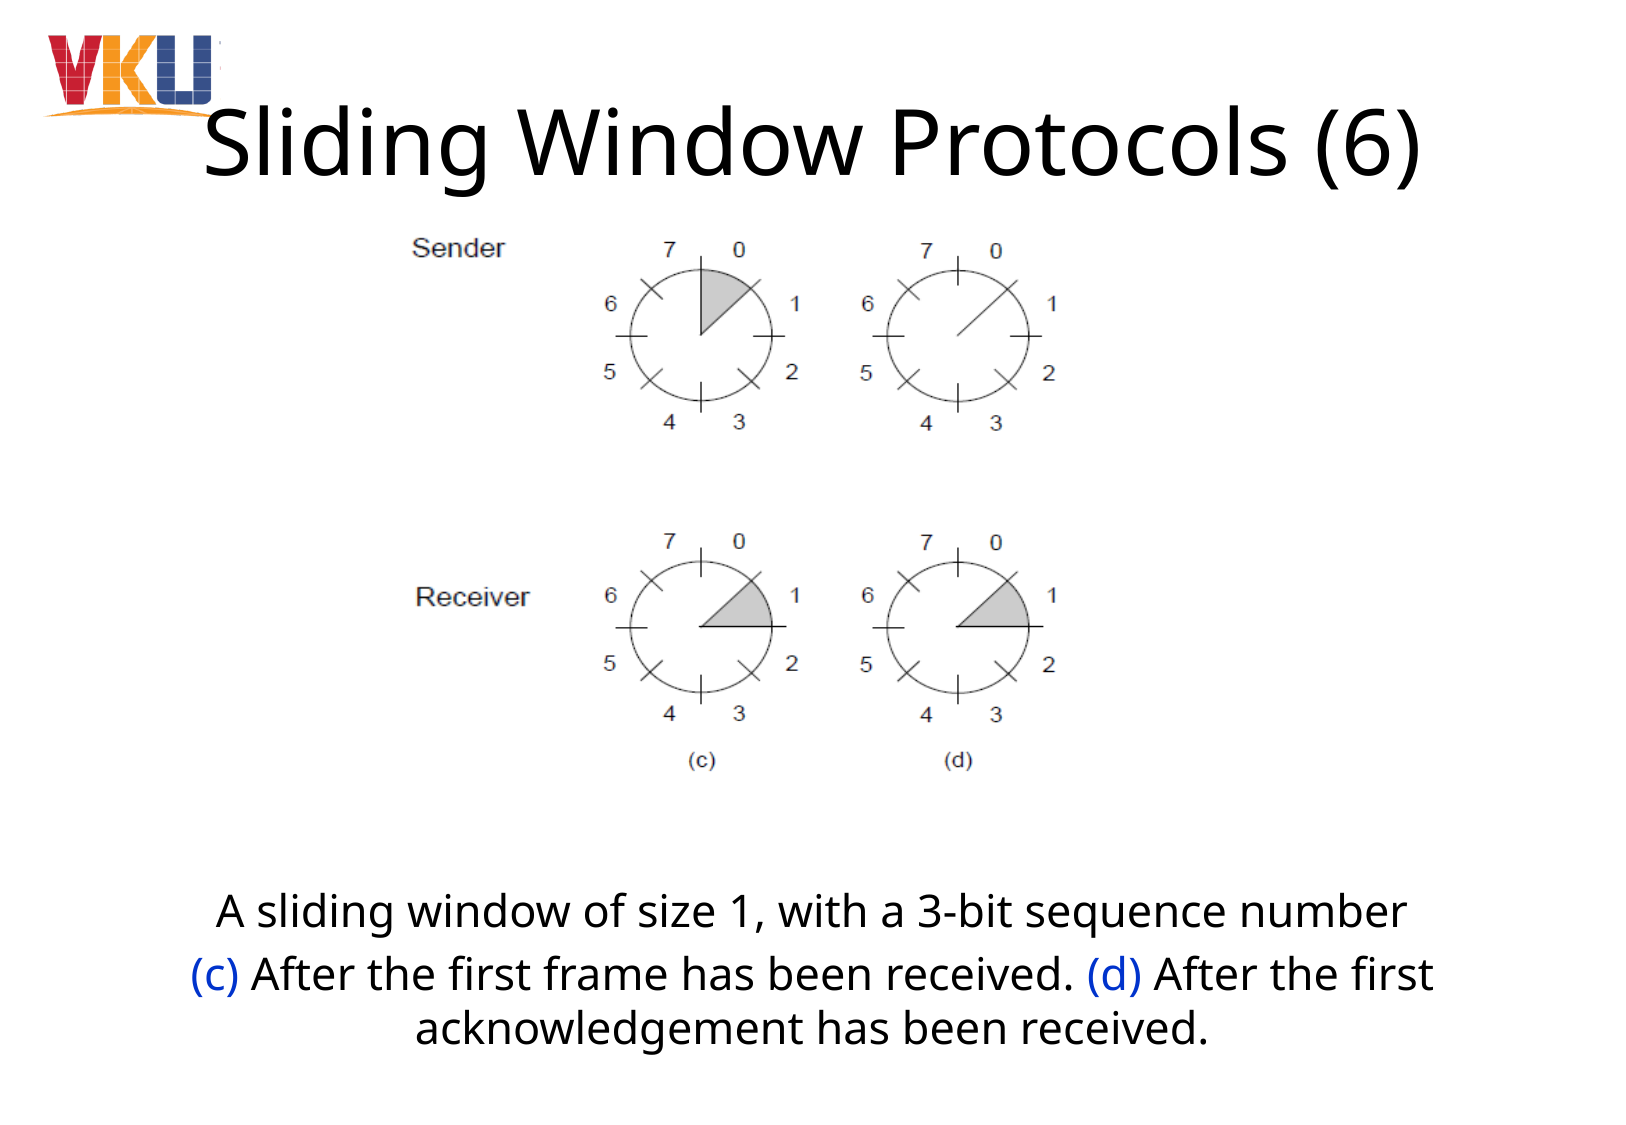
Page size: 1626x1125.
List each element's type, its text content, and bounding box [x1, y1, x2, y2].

picture [588, 224, 1089, 793]
title Sliding Window Protocols (6) [81, 45, 1544, 233]
list A sliding window of size 1, with a 3-bit sequence number (c) After the first frame has been received. (d) After the first acknowledgement has been received. [0, 875, 1625, 1063]
picture [392, 562, 546, 627]
picture [32, 21, 228, 129]
picture [392, 224, 522, 276]
